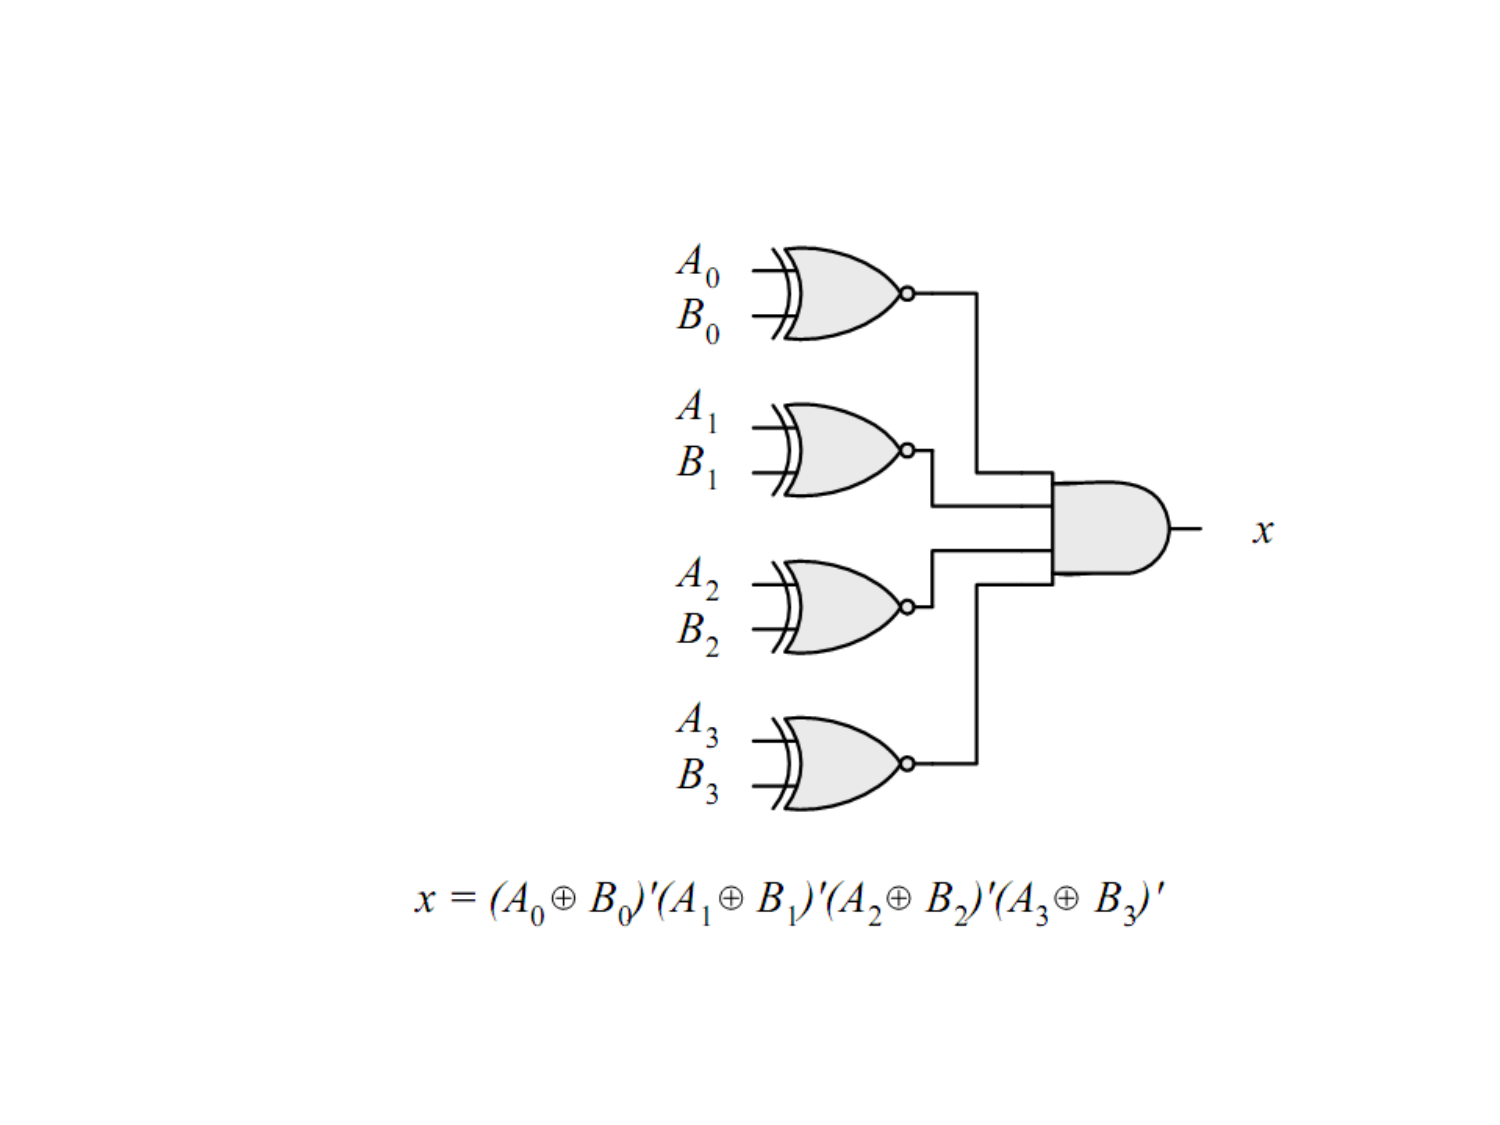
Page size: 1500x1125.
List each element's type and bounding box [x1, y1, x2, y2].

picture [180, 166, 1320, 959]
